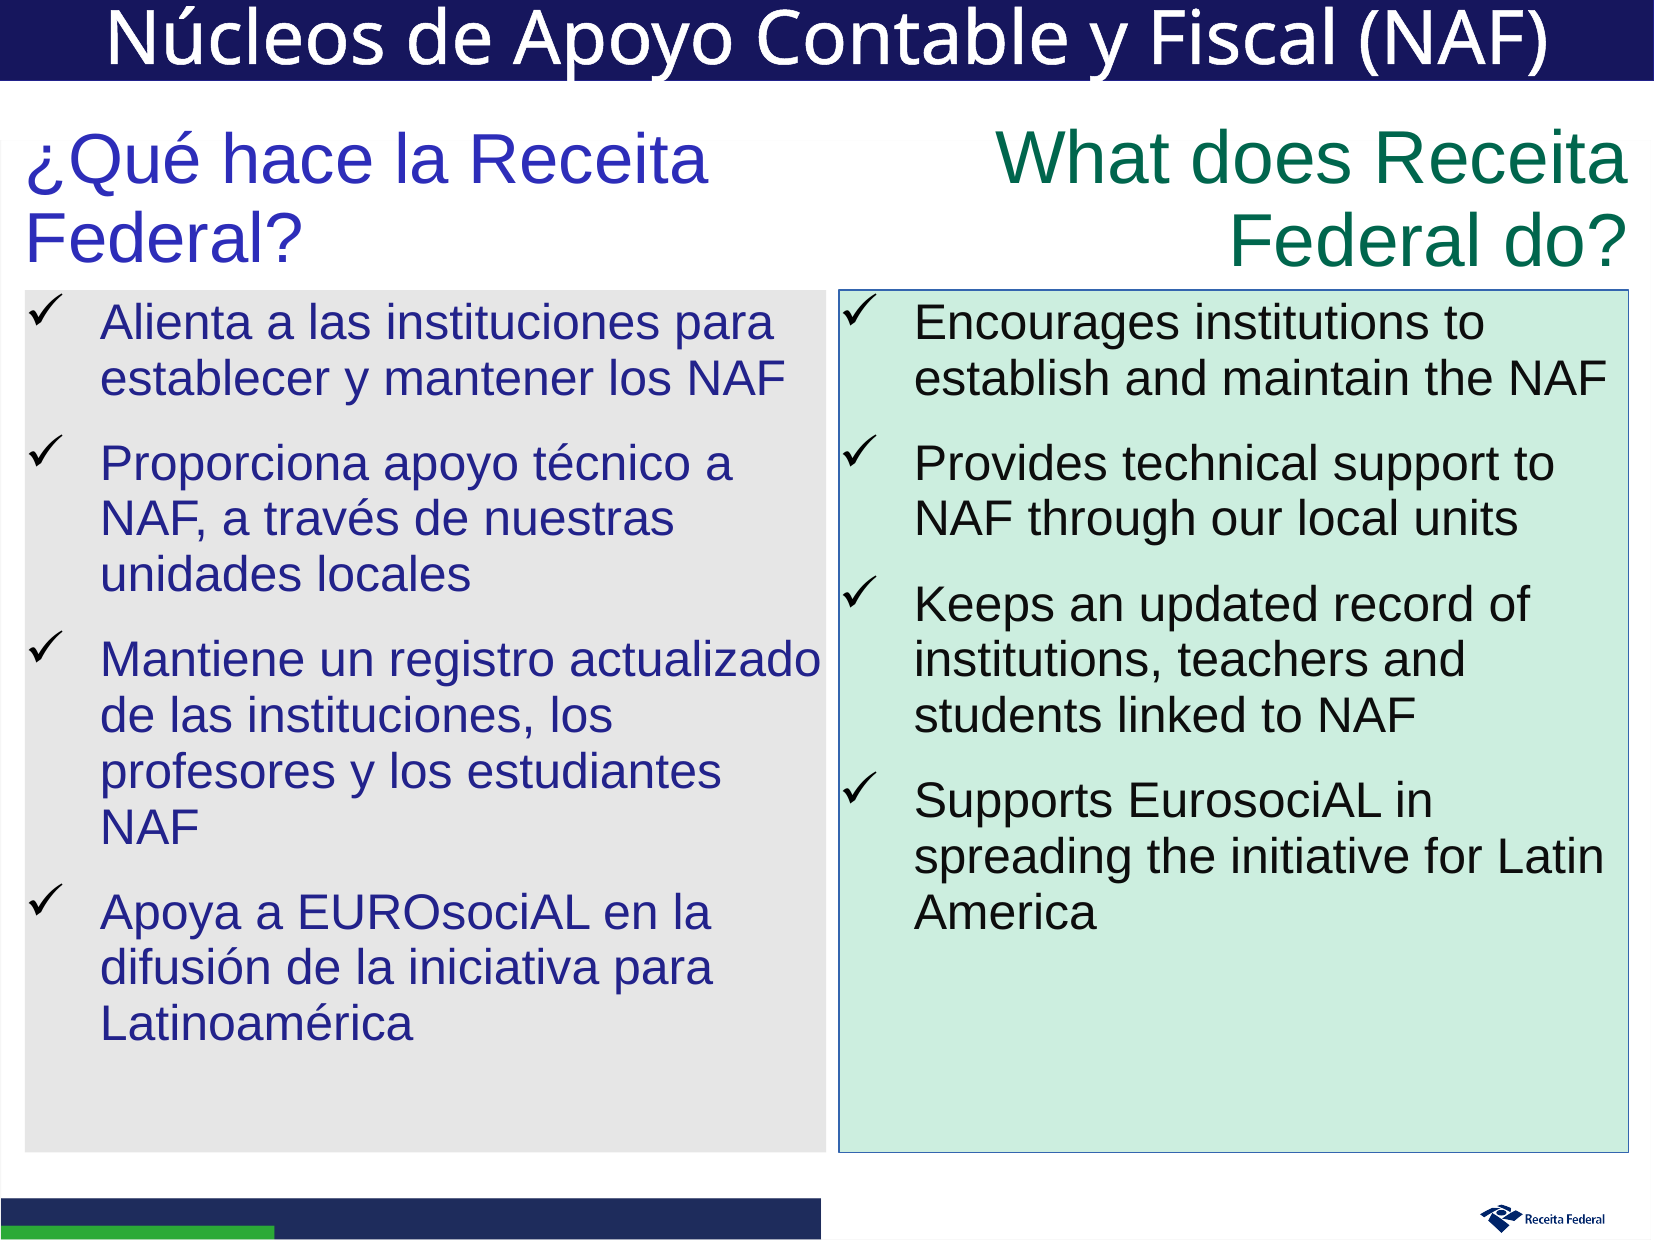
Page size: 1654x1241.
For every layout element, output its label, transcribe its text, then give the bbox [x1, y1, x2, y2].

list Alienta a las instituciones para establecer y mantener los NAF Proporciona apoyo técnico a NAF, a través de nuestras unidades locales Mantiene un registro actualizado de las instituciones, los profesores y los estudiantes NAF Apoya a EUROsociAL en la difusión de la iniciativa para Latinoamérica [24, 290, 827, 1153]
text_box Núcleos de Apoyo Contable y Fiscal (NAF) [0, 0, 1654, 81]
list Encourages institutions to establish and maintain the NAF Provides technical support to NAF through our local units Keeps an updated record of institutions, teachers and students linked to NAF Supports EurosociAL in spreading the initiative for Latin America [838, 290, 1629, 1153]
picture [0, 140, 1651, 1240]
text_box What does Receita Federal do? [838, 116, 1629, 284]
title ¿Qué hace la Receita Federal? [24, 96, 812, 304]
